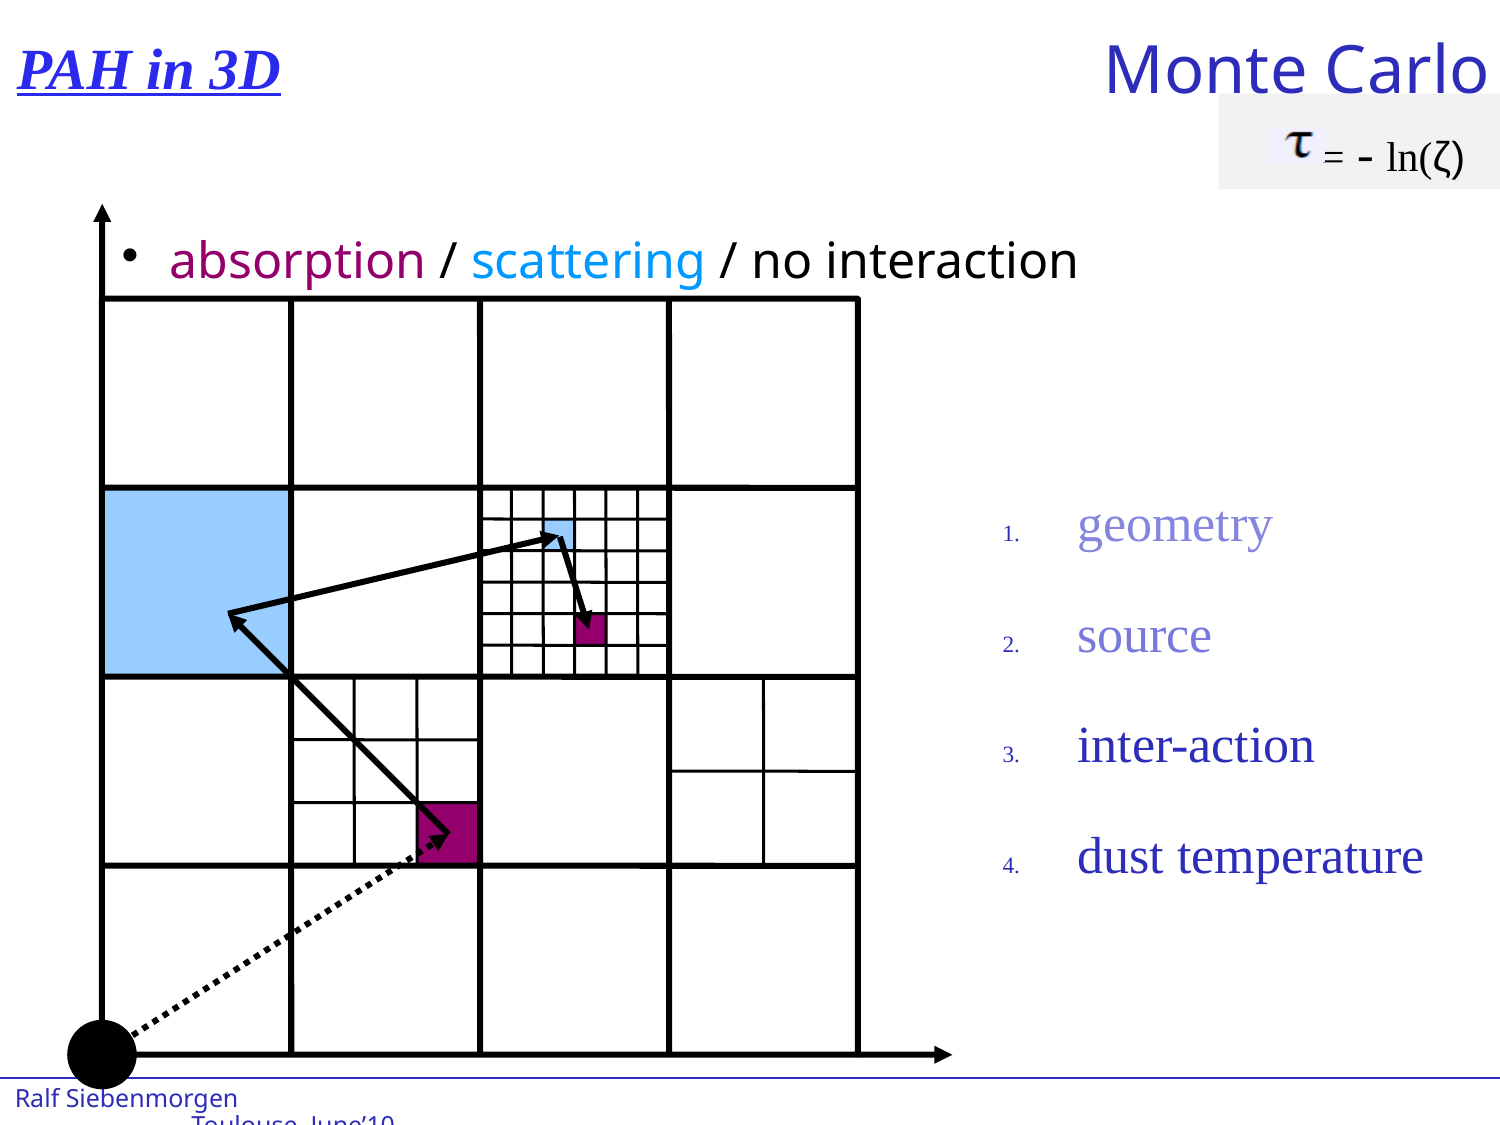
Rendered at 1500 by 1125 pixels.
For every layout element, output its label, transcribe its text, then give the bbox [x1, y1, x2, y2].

text_box [481, 583, 511, 613]
text_box [607, 583, 637, 613]
text_box [575, 583, 606, 613]
text_box [481, 866, 669, 1055]
text_box [292, 803, 354, 865]
text_box [292, 340, 480, 487]
text_box [638, 614, 669, 645]
text_box [638, 646, 669, 676]
text_box [544, 646, 574, 676]
text_box [607, 646, 637, 676]
text_box [559, 536, 592, 630]
text_box [481, 340, 858, 487]
text_box [512, 488, 543, 519]
text_box [565, 551, 574, 578]
text_box [292, 679, 352, 739]
text_box [606, 520, 637, 550]
text_box [606, 488, 637, 519]
text_box [96, 203, 105, 299]
text_box [355, 677, 480, 739]
text_box [575, 488, 605, 519]
text_box [292, 488, 480, 598]
text_box [575, 551, 637, 582]
text_box [481, 551, 511, 582]
text_box [670, 866, 858, 1055]
text_box [512, 646, 543, 676]
text_box [481, 614, 511, 645]
text_box geometry source inter-action dust temperature [986, 464, 1500, 953]
text_box [432, 834, 448, 846]
text_box [481, 677, 669, 865]
text_box [418, 803, 480, 865]
text_box = - ln(ζ) [1218, 93, 1500, 189]
text_box [575, 646, 606, 676]
picture [1268, 128, 1325, 163]
text_box [670, 677, 763, 771]
text_box [544, 551, 573, 582]
text_box [67, 1020, 137, 1089]
text_box [355, 803, 417, 865]
text_box [481, 488, 511, 550]
text_box [638, 583, 669, 613]
text_box [670, 772, 763, 865]
text_box [512, 540, 543, 550]
text_box [356, 740, 417, 801]
text_box [293, 677, 354, 738]
text_box [670, 488, 858, 676]
text_box [575, 589, 583, 613]
text_box Monte Carlo [140, 0, 1491, 114]
text_box [512, 520, 543, 546]
text_box [857, 1048, 953, 1061]
text_box [512, 583, 543, 613]
text_box absorption / scattering / no interaction [105, 203, 1161, 340]
text_box [101, 298, 291, 1055]
text_box [764, 772, 858, 865]
text_box [638, 520, 669, 550]
text_box [638, 488, 669, 519]
text_box [418, 740, 480, 802]
text_box [544, 614, 574, 645]
text_box [575, 614, 606, 645]
text_box [512, 614, 543, 645]
text_box [544, 537, 563, 550]
text_box [544, 488, 574, 519]
text_box [607, 614, 637, 645]
text_box [638, 551, 669, 582]
text_box [481, 646, 511, 676]
text_box [228, 614, 449, 835]
text_box [764, 677, 858, 771]
text_box [544, 520, 574, 550]
text_box [575, 520, 605, 550]
text_box [292, 740, 354, 802]
text_box [544, 583, 574, 613]
text_box [292, 866, 480, 1055]
text_box [355, 742, 415, 802]
text_box [227, 532, 560, 614]
text_box [292, 555, 480, 676]
text_box [512, 551, 543, 582]
